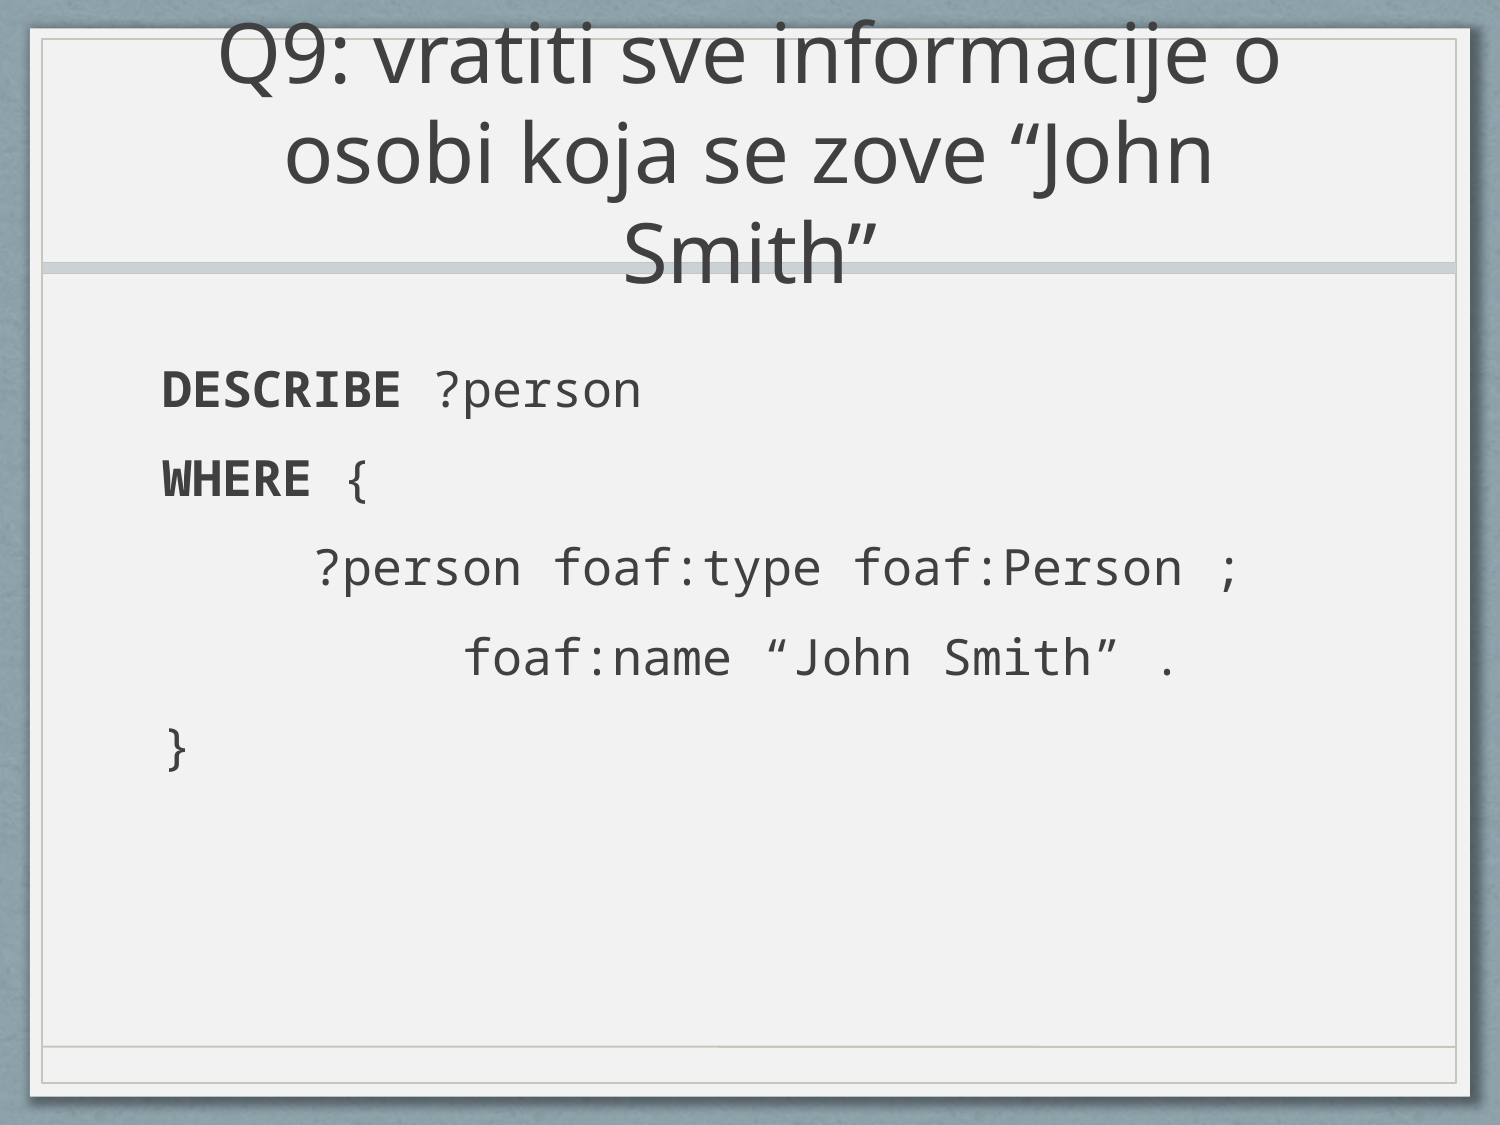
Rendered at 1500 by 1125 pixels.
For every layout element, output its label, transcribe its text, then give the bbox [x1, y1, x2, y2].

title Q9: vratiti sve informacije o osobi koja se zove “John Smith” [147, 40, 1353, 260]
list DESCRIBE ?person WHERE { ?person foaf:type foaf:Person ; foaf:name “John Smith” . } [147, 350, 1353, 996]
